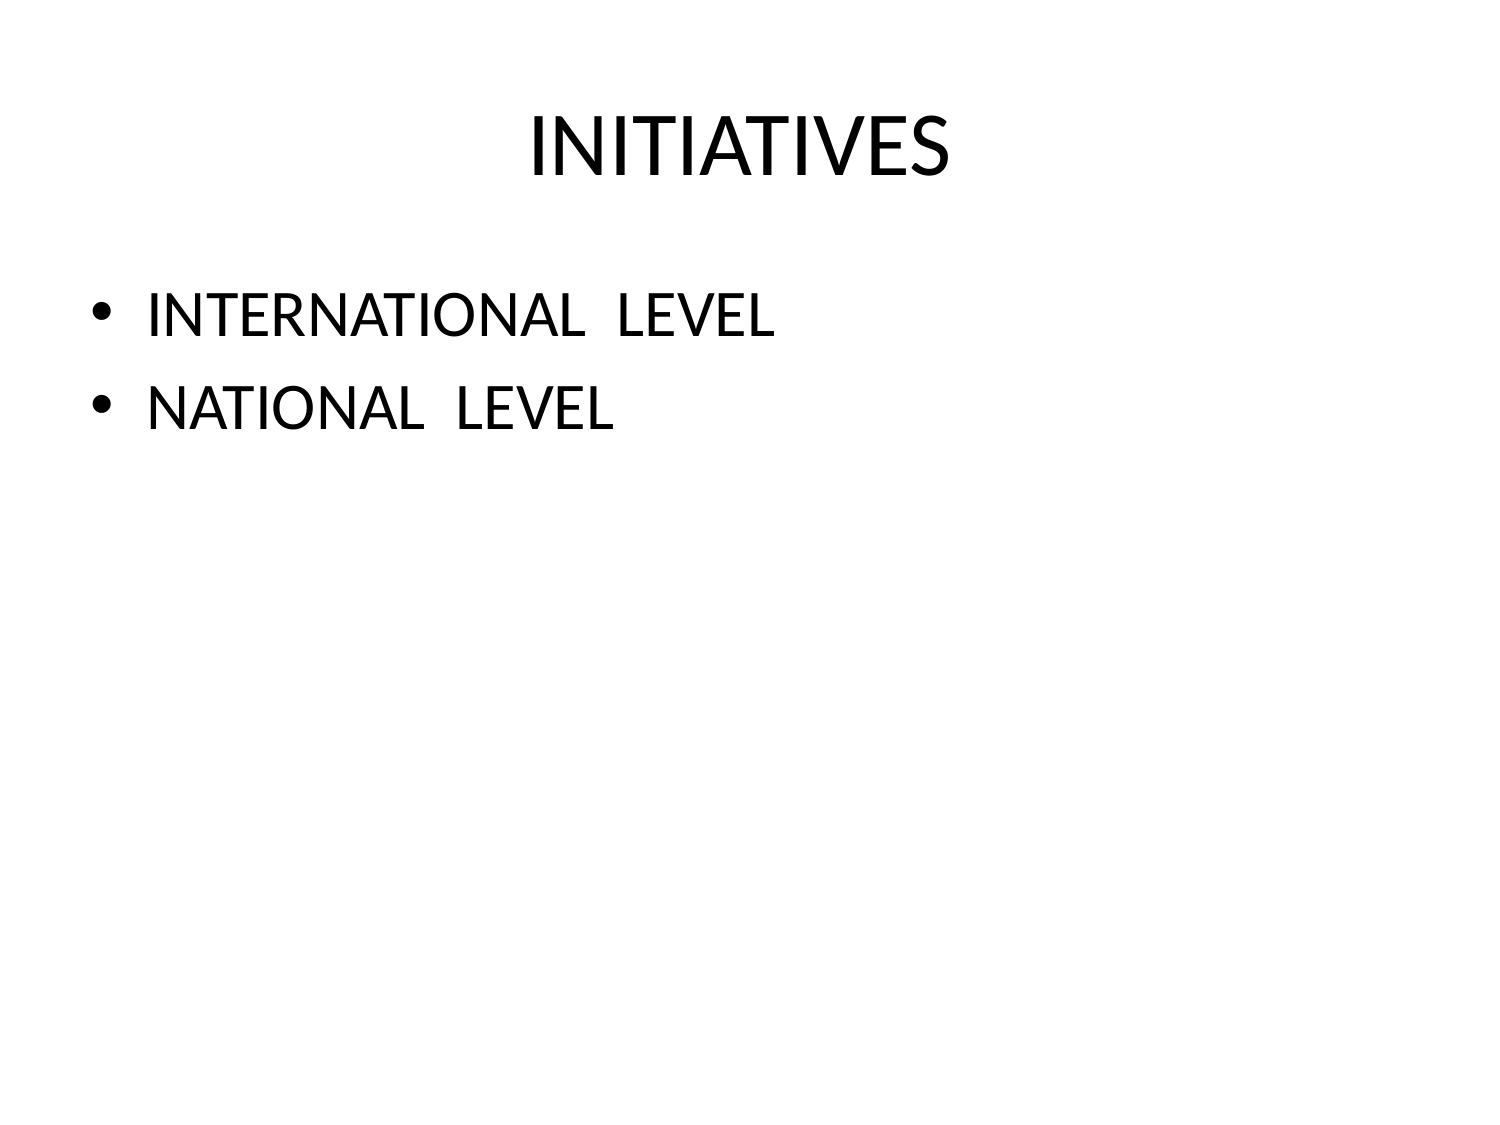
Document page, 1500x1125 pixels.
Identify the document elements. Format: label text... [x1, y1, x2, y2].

title INITIATIVES [75, 45, 1425, 233]
list INTERNATIONAL LEVEL NATIONAL LEVEL [75, 262, 1425, 1005]
